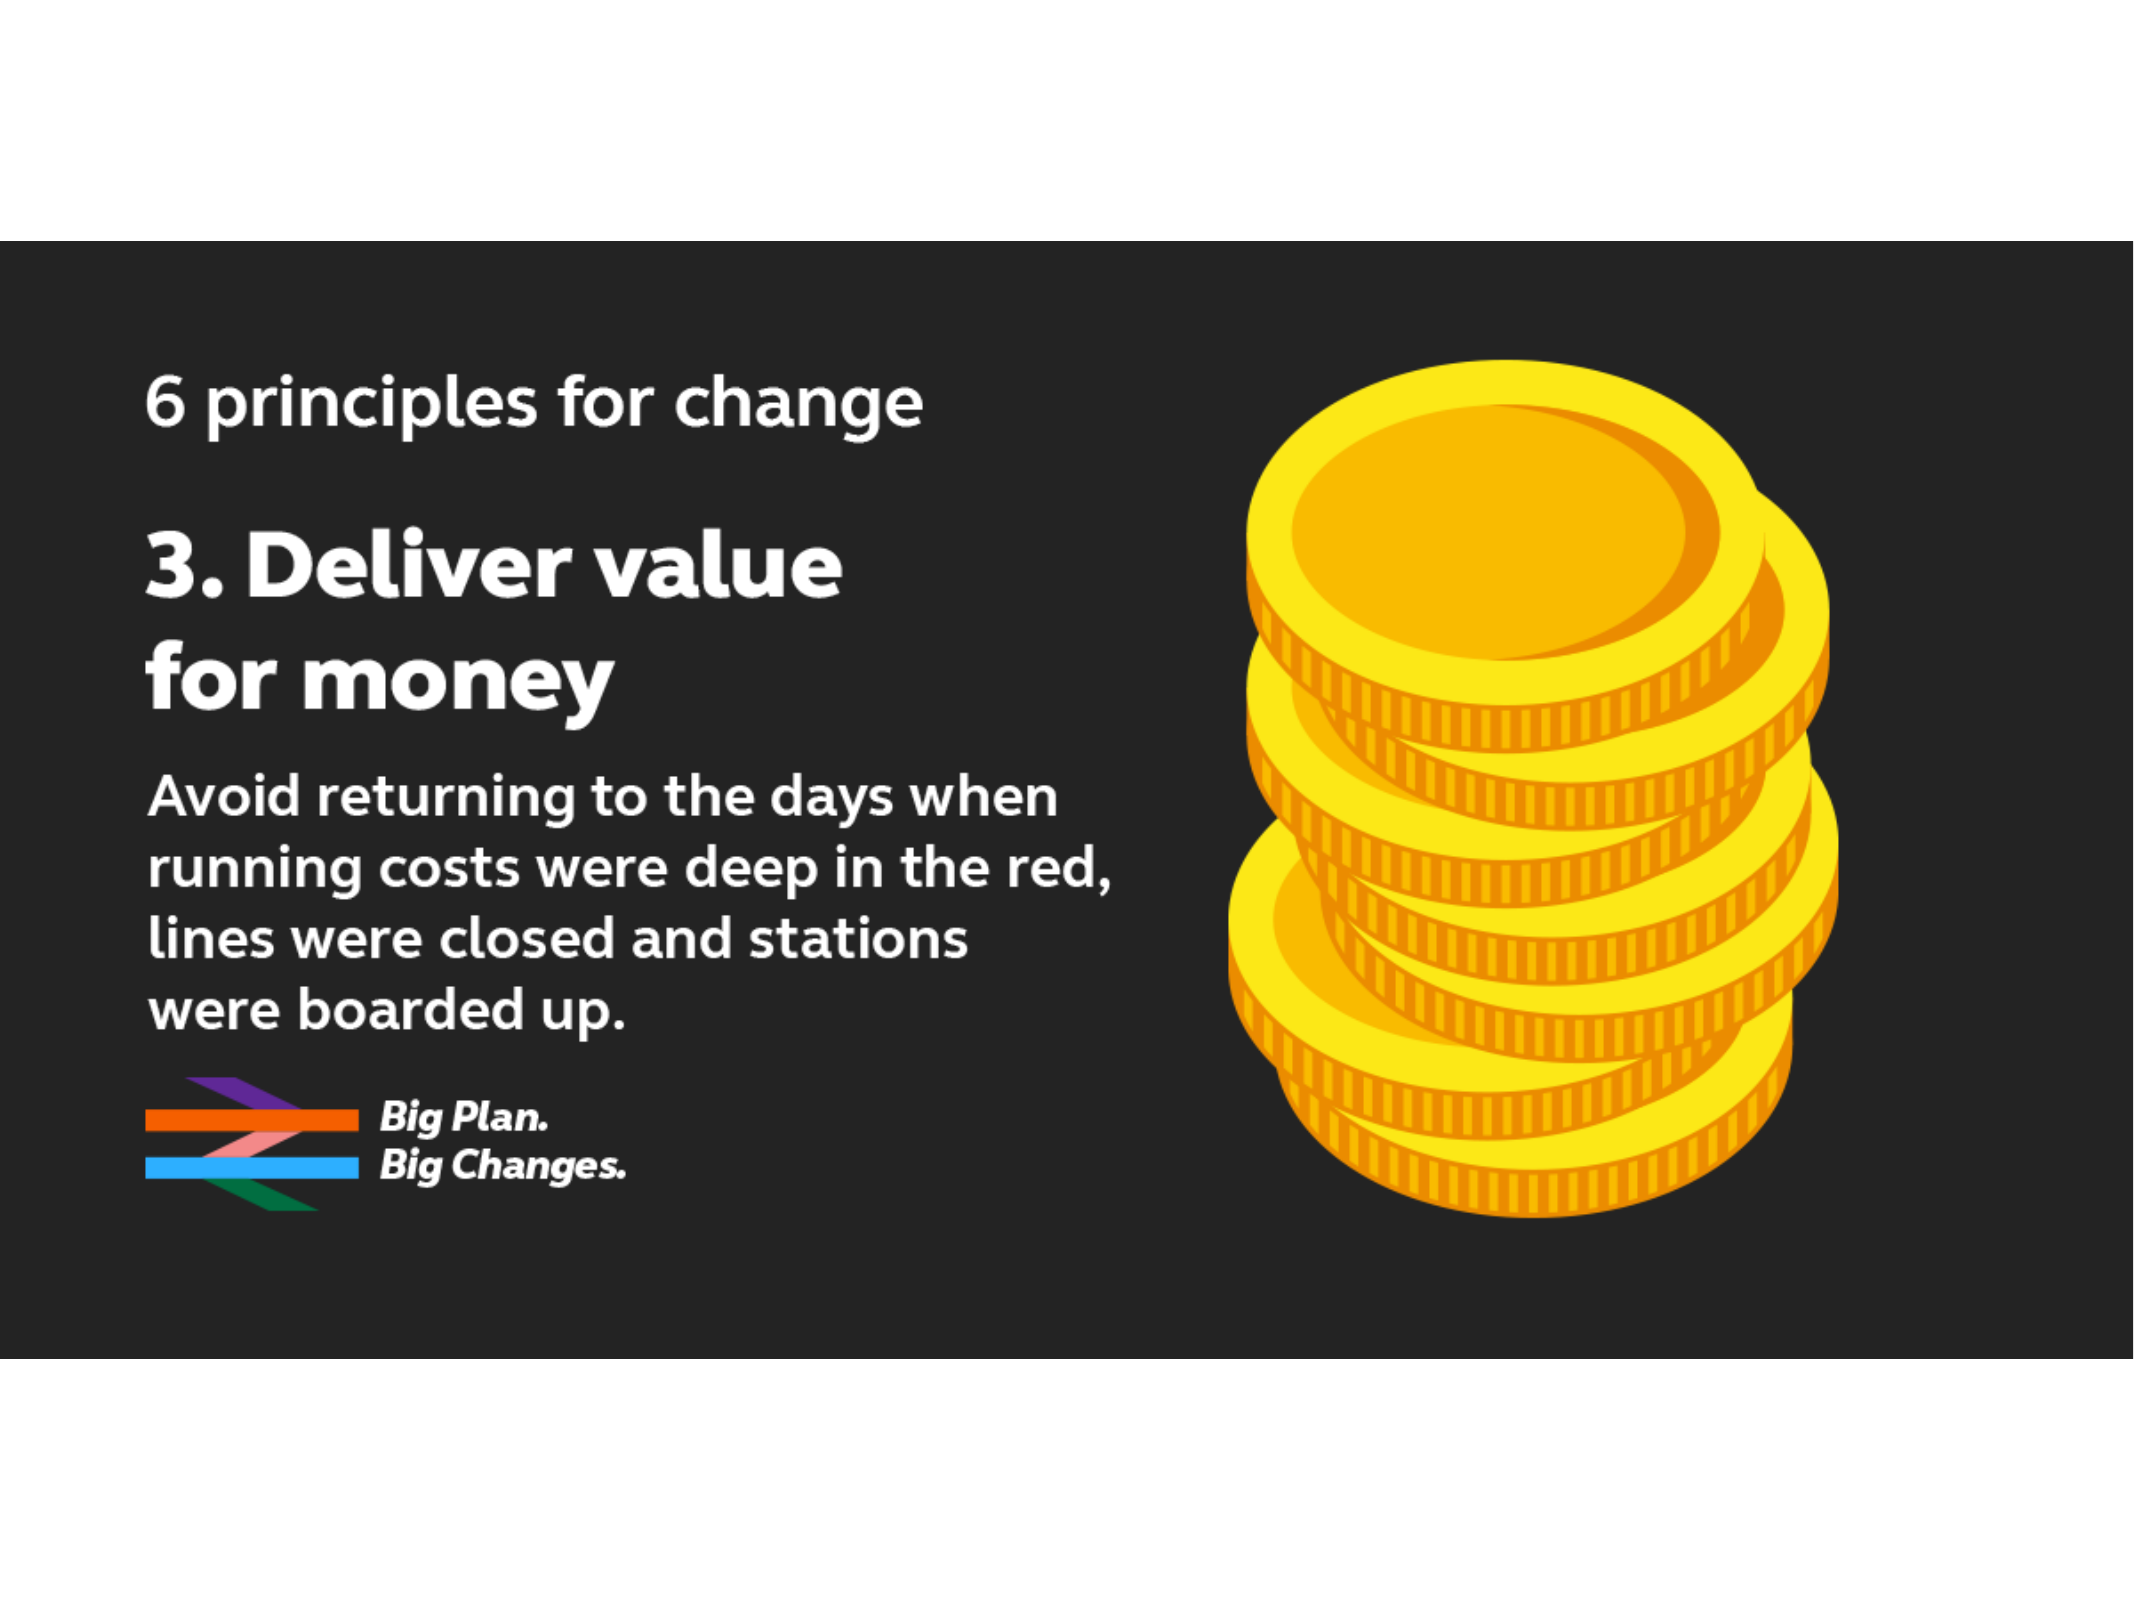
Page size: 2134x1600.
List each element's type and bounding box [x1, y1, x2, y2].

picture [0, 241, 2134, 1359]
